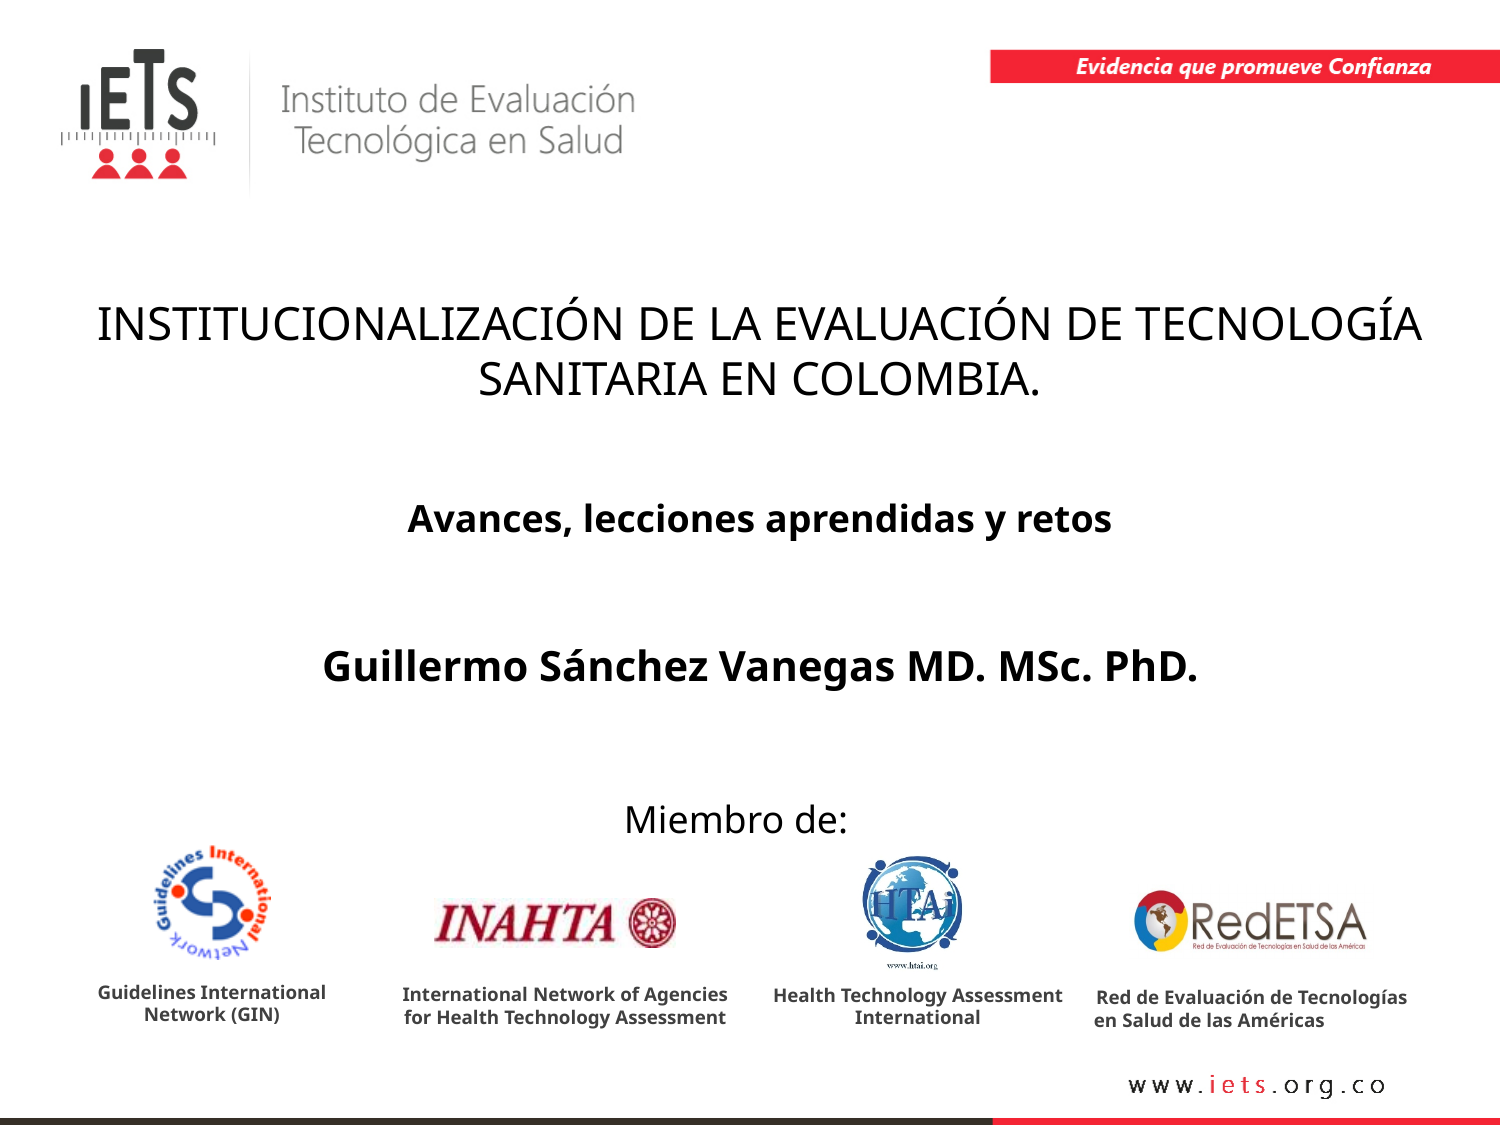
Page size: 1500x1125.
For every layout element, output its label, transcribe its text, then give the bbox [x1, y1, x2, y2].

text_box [61, 845, 1439, 1040]
text_box INSTITUCIONALIZACIÓN DE LA EVALUACIÓN DE TECNOLOGÍA SANITARIA EN COLOMBIA. Avances, lecciones aprendidas y retos Guillermo Sánchez Vanegas MD. MSc. PhD. [78, 287, 1443, 793]
text_box Miembro de: [502, 793, 989, 843]
picture [0, 0, 1500, 1125]
